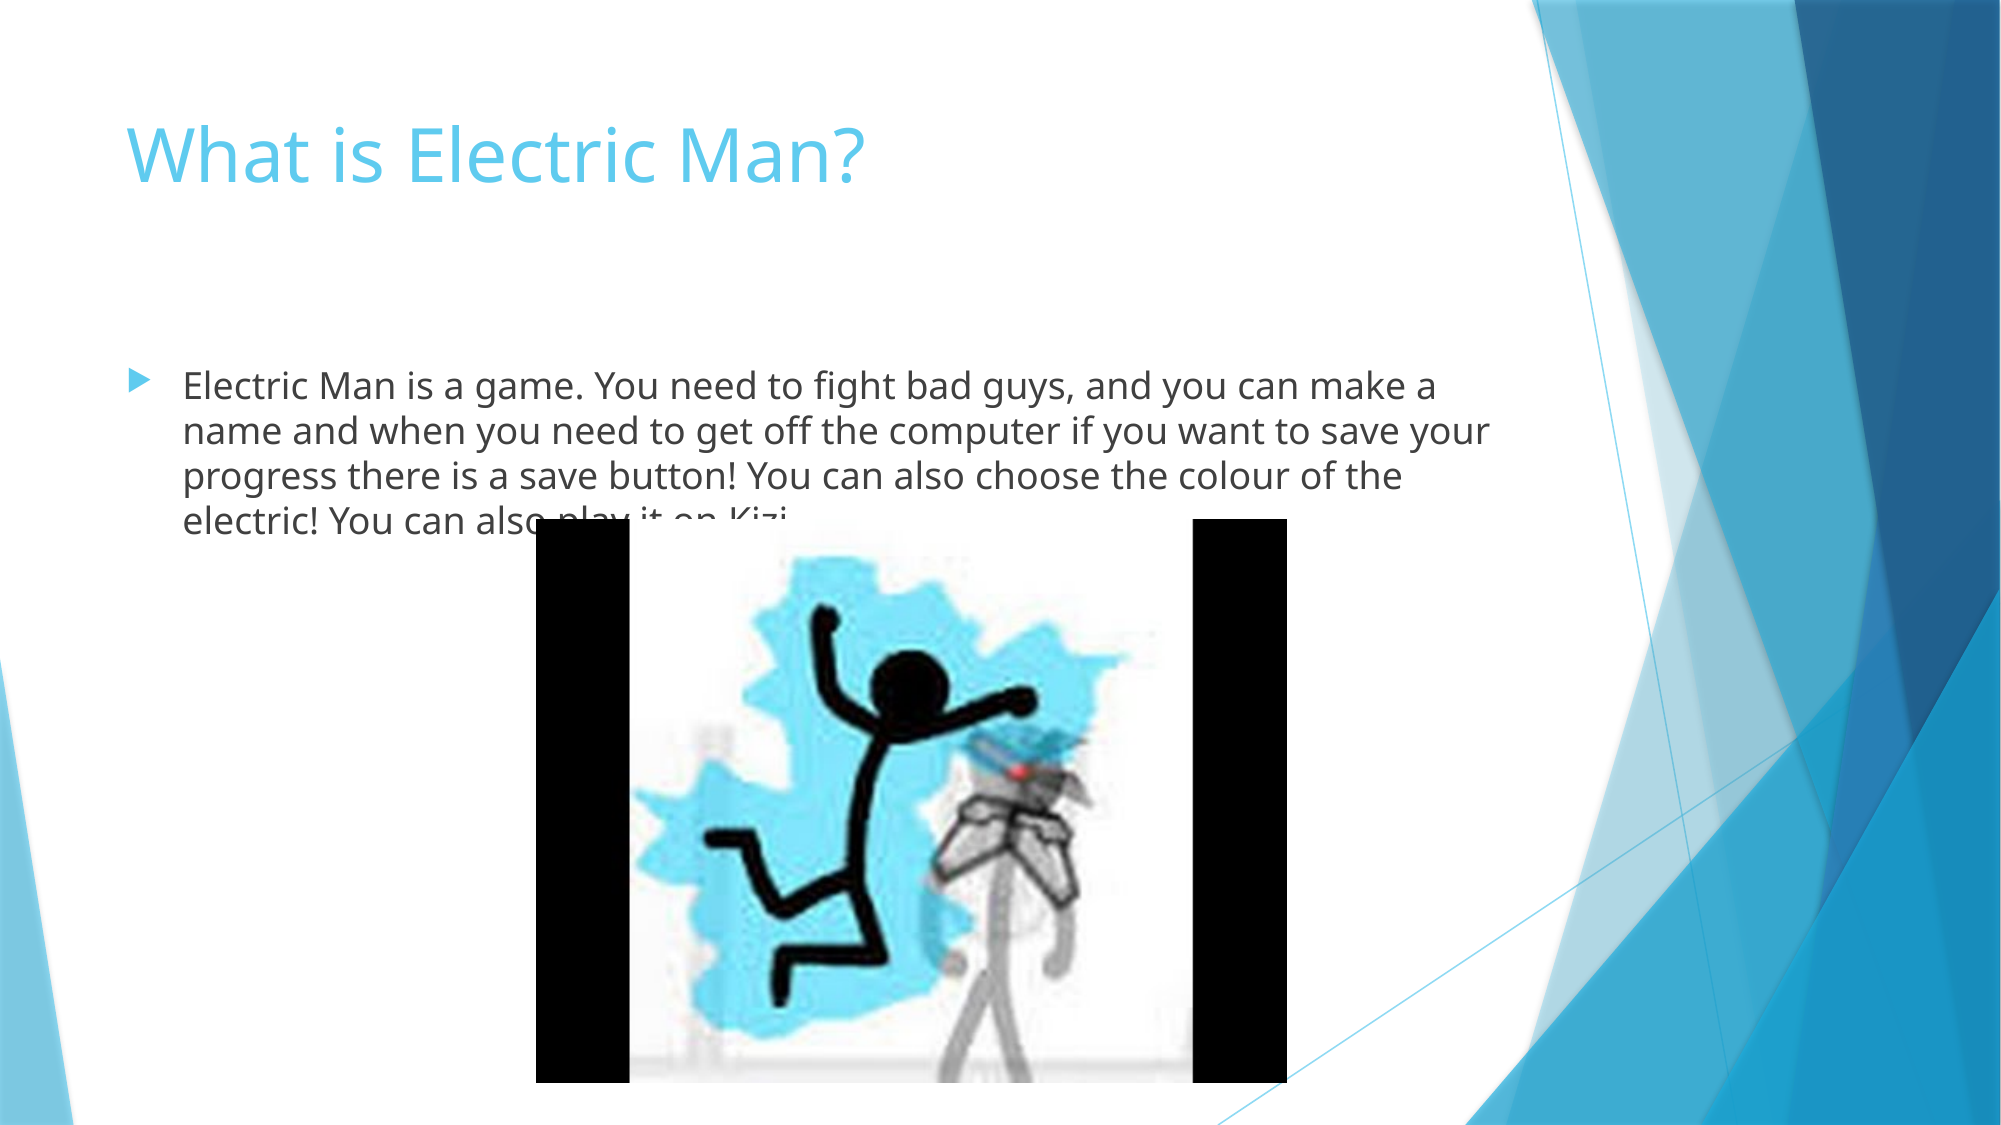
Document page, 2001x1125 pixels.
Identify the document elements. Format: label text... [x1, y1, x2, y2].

list Electric Man is a game. You need to fight bad guys, and you can make a name and when you need to get off the computer if you want to save your progress there is a save button! You can also choose the colour of the electric! You can also play it on Kizi [111, 354, 1522, 992]
picture [535, 519, 1287, 1083]
title What is Electric Man? [111, 99, 1522, 214]
